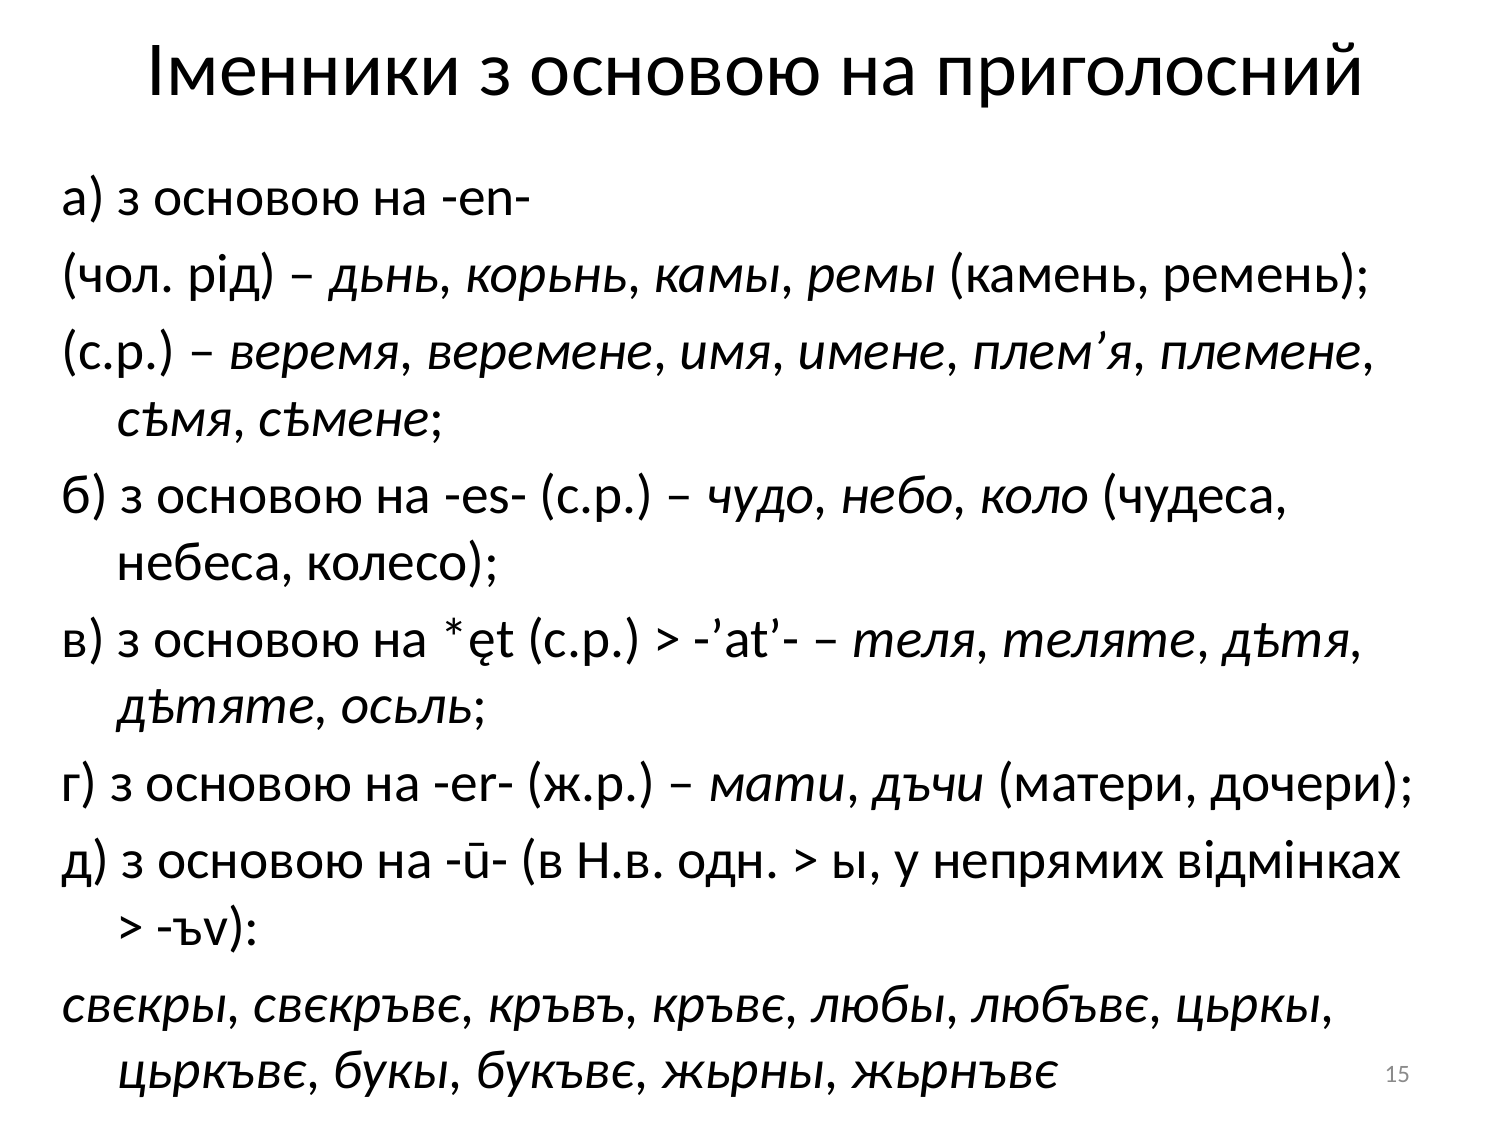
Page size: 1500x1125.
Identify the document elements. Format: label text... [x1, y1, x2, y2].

title Іменники з основою на приголосний [82, 0, 1432, 129]
slide_number 15 [1074, 1042, 1425, 1103]
list а) з основою на -еn- (чол. рід) – дьнь, корьнь, камы, ремы (камень, ремень); (с.р.) – веремя, веремене, имя, имене, плем’я, племене, сѣмя, сѣмене; б) з основою на -еs- (с.р.) – чудо, небо, коло (чудеса, небеса, колесо); в) з основою на *ęt (с.р.) > -’at’- – теля, теляте, дѣтя, дѣтяте, осьль; г) з основою на -еr- (ж.р.) – мати, дъчи (матери, дочери); д) з основою на -ū- (в Н.в. одн. > ы, у непрямих відмінках > -ъv): свєкры, свєкръвє, кръвъ, кръвє, любы, любъвє, цьркы, цьркъвє, букы, букъвє, жьрны, жьрнъвє [46, 152, 1454, 1125]
